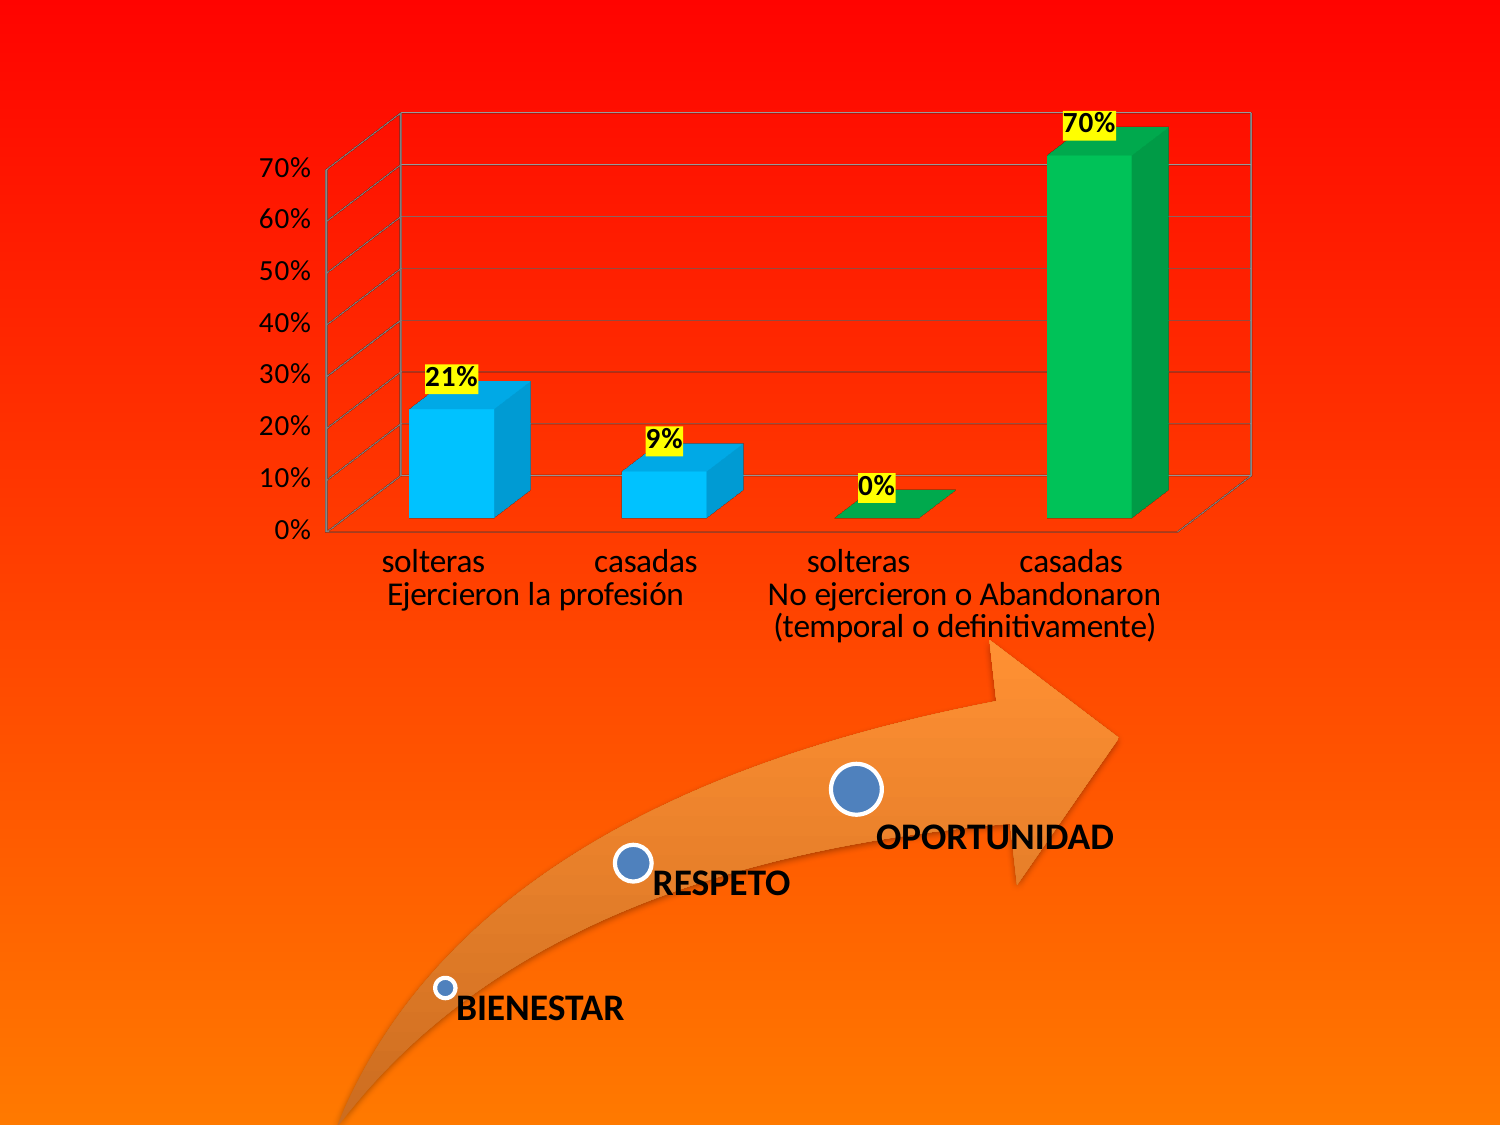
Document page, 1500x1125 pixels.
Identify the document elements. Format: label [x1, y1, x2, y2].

chart [229, 101, 1282, 658]
text_box [336, 666, 1188, 1125]
